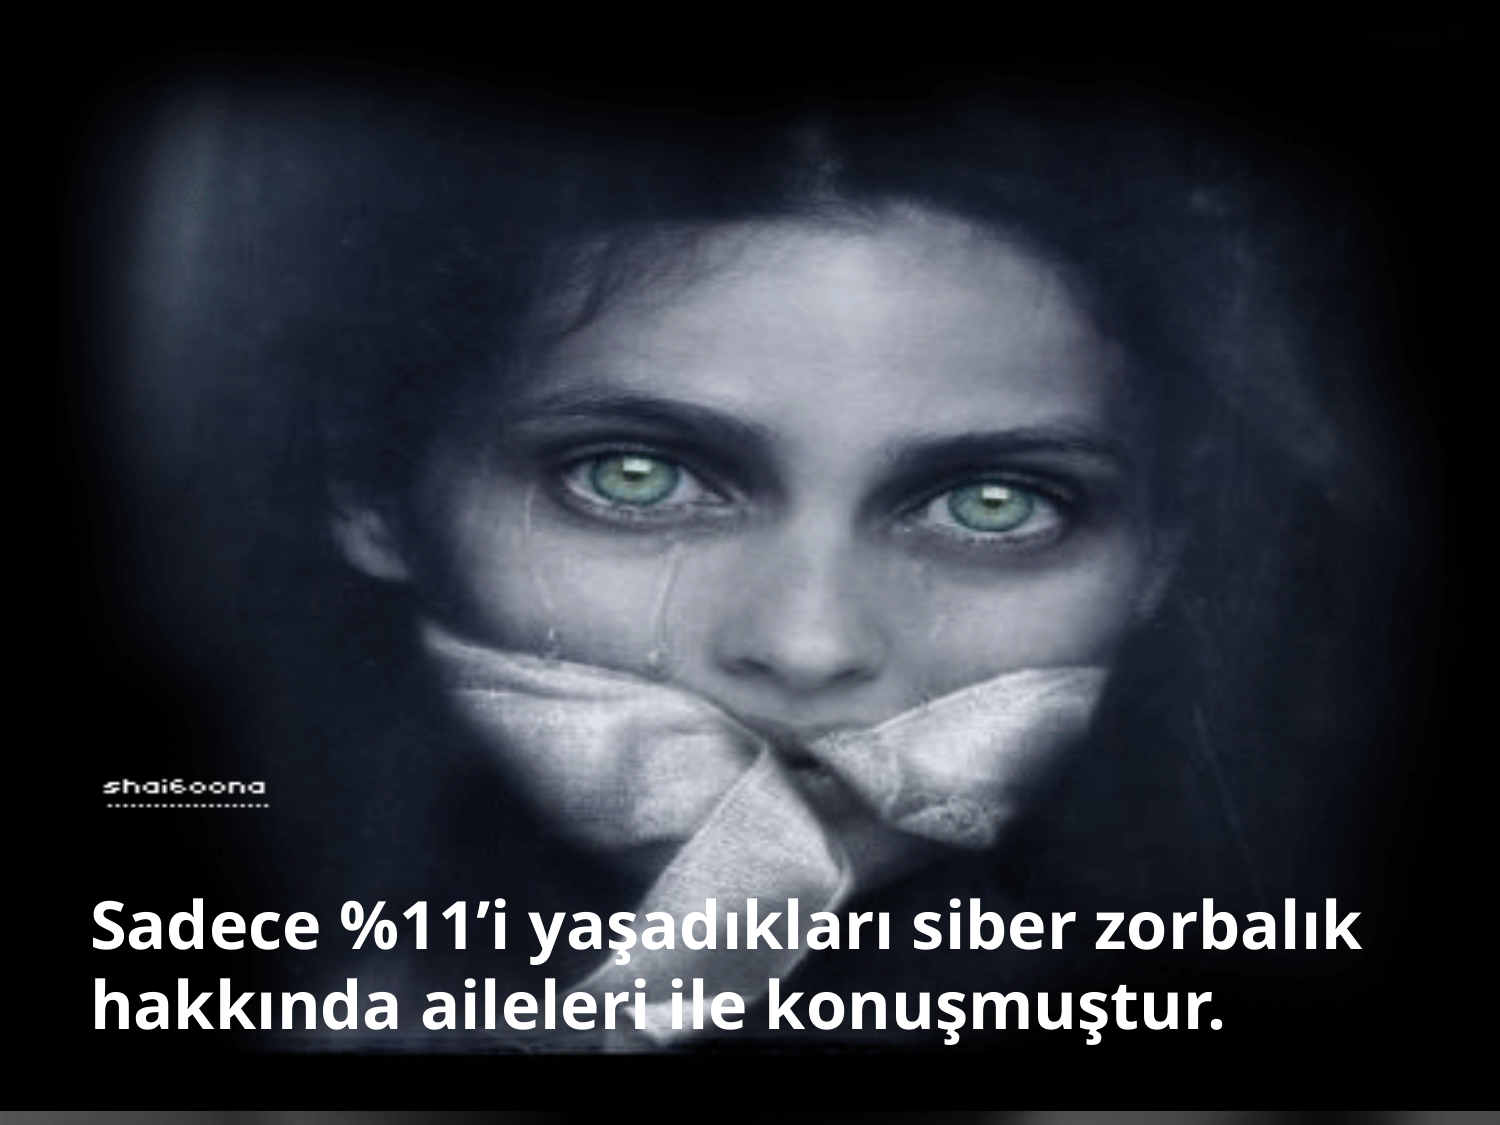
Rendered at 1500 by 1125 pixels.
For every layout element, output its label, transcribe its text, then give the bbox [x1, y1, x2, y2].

list Sadece %11’i yaşadıkları siber zorbalık hakkında aileleri ile konuşmuştur. [74, 1120, 1426, 1125]
picture [0, 0, 1500, 1125]
